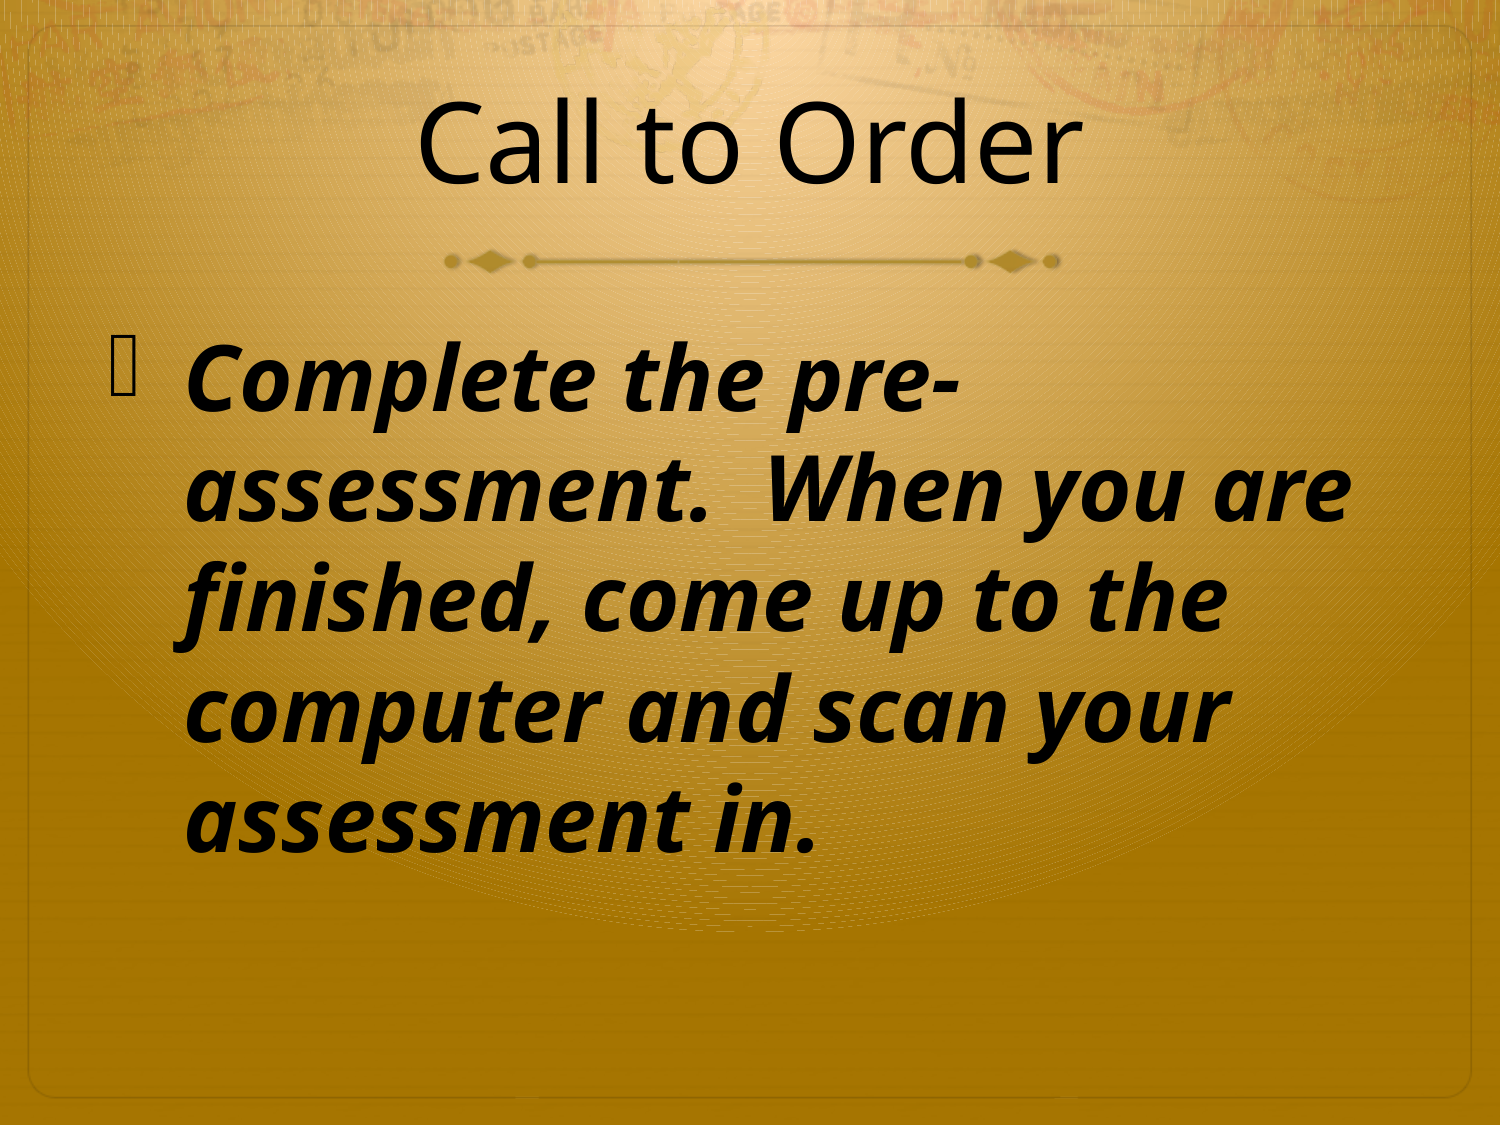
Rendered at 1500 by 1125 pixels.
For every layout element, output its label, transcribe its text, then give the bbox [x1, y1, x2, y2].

list Complete the pre-assessment. When you are finished, come up to the computer and scan your assessment in. [93, 312, 1407, 988]
picture [0, 0, 1500, 1125]
title Call to Order [93, 45, 1407, 233]
